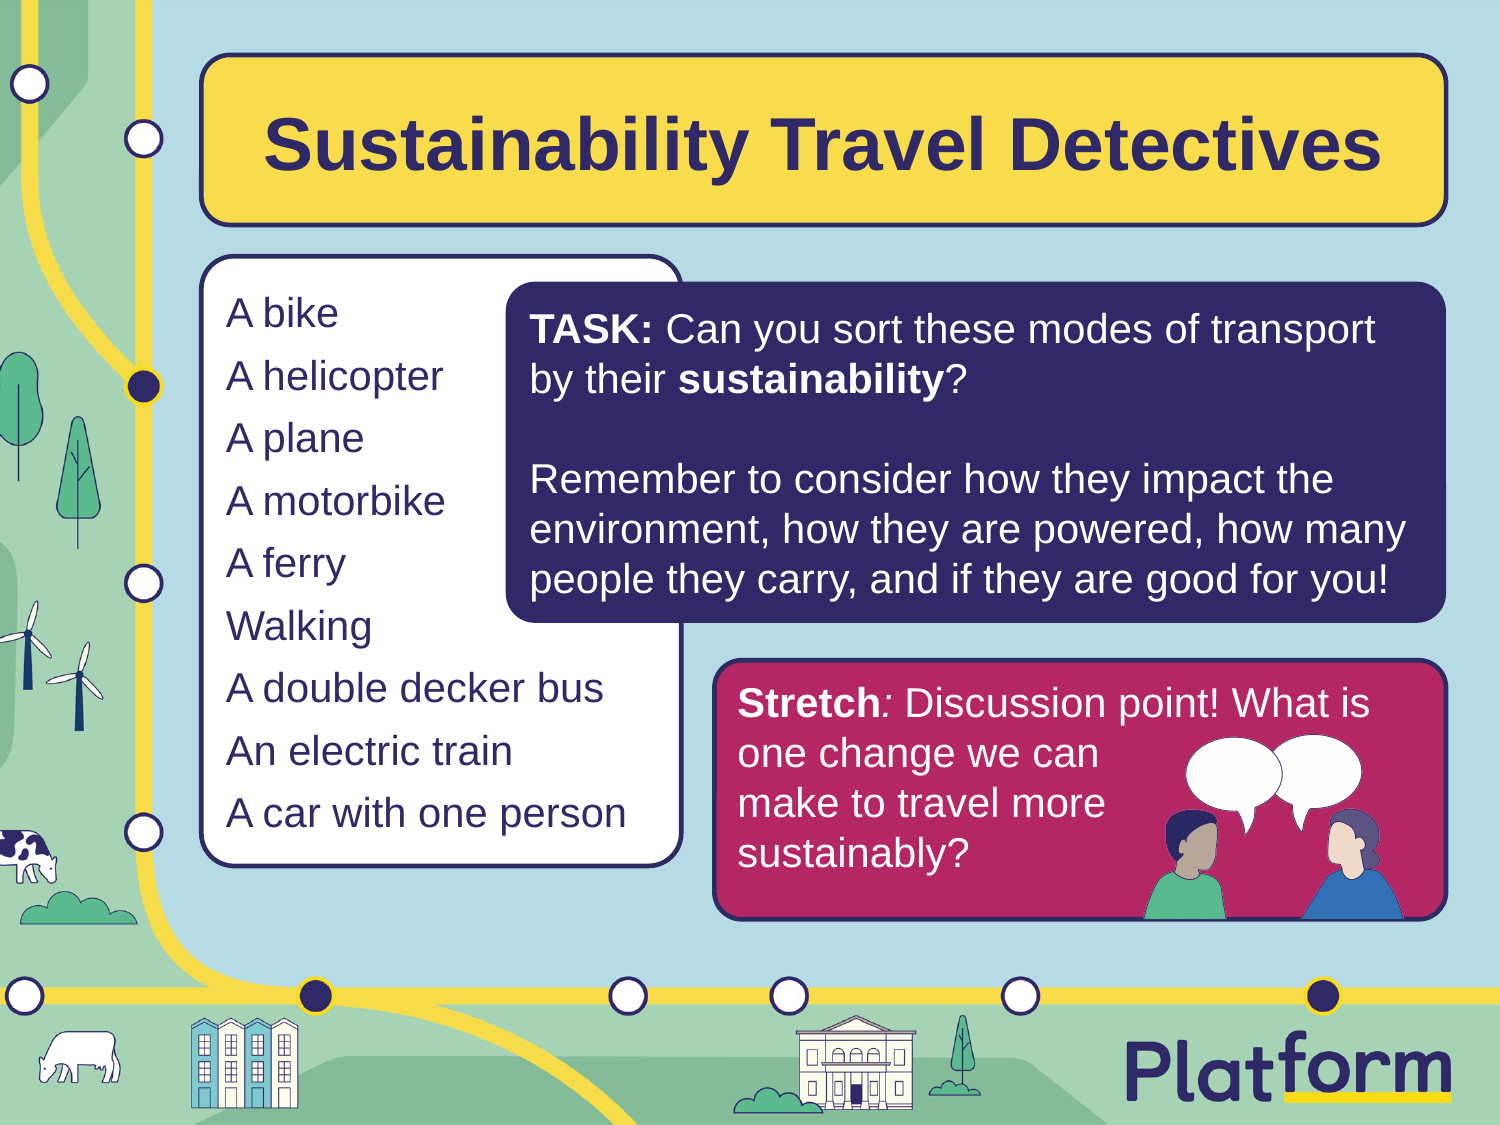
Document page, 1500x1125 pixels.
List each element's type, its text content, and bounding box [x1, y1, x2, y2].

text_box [714, 659, 1447, 920]
picture [0, 0, 1500, 1125]
text_box TASK: Can you sort these modes of transport by their sustainability? Remember to consider how they impact the environment, how they are powered, how many people they carry, and if they are good for you! [505, 281, 1447, 623]
text_box Sustainability Travel Detectives [201, 54, 1447, 225]
text_box A bike A helicopter A plane A motorbike A ferry Walking A double decker bus An electric train A car with one person [201, 256, 682, 866]
